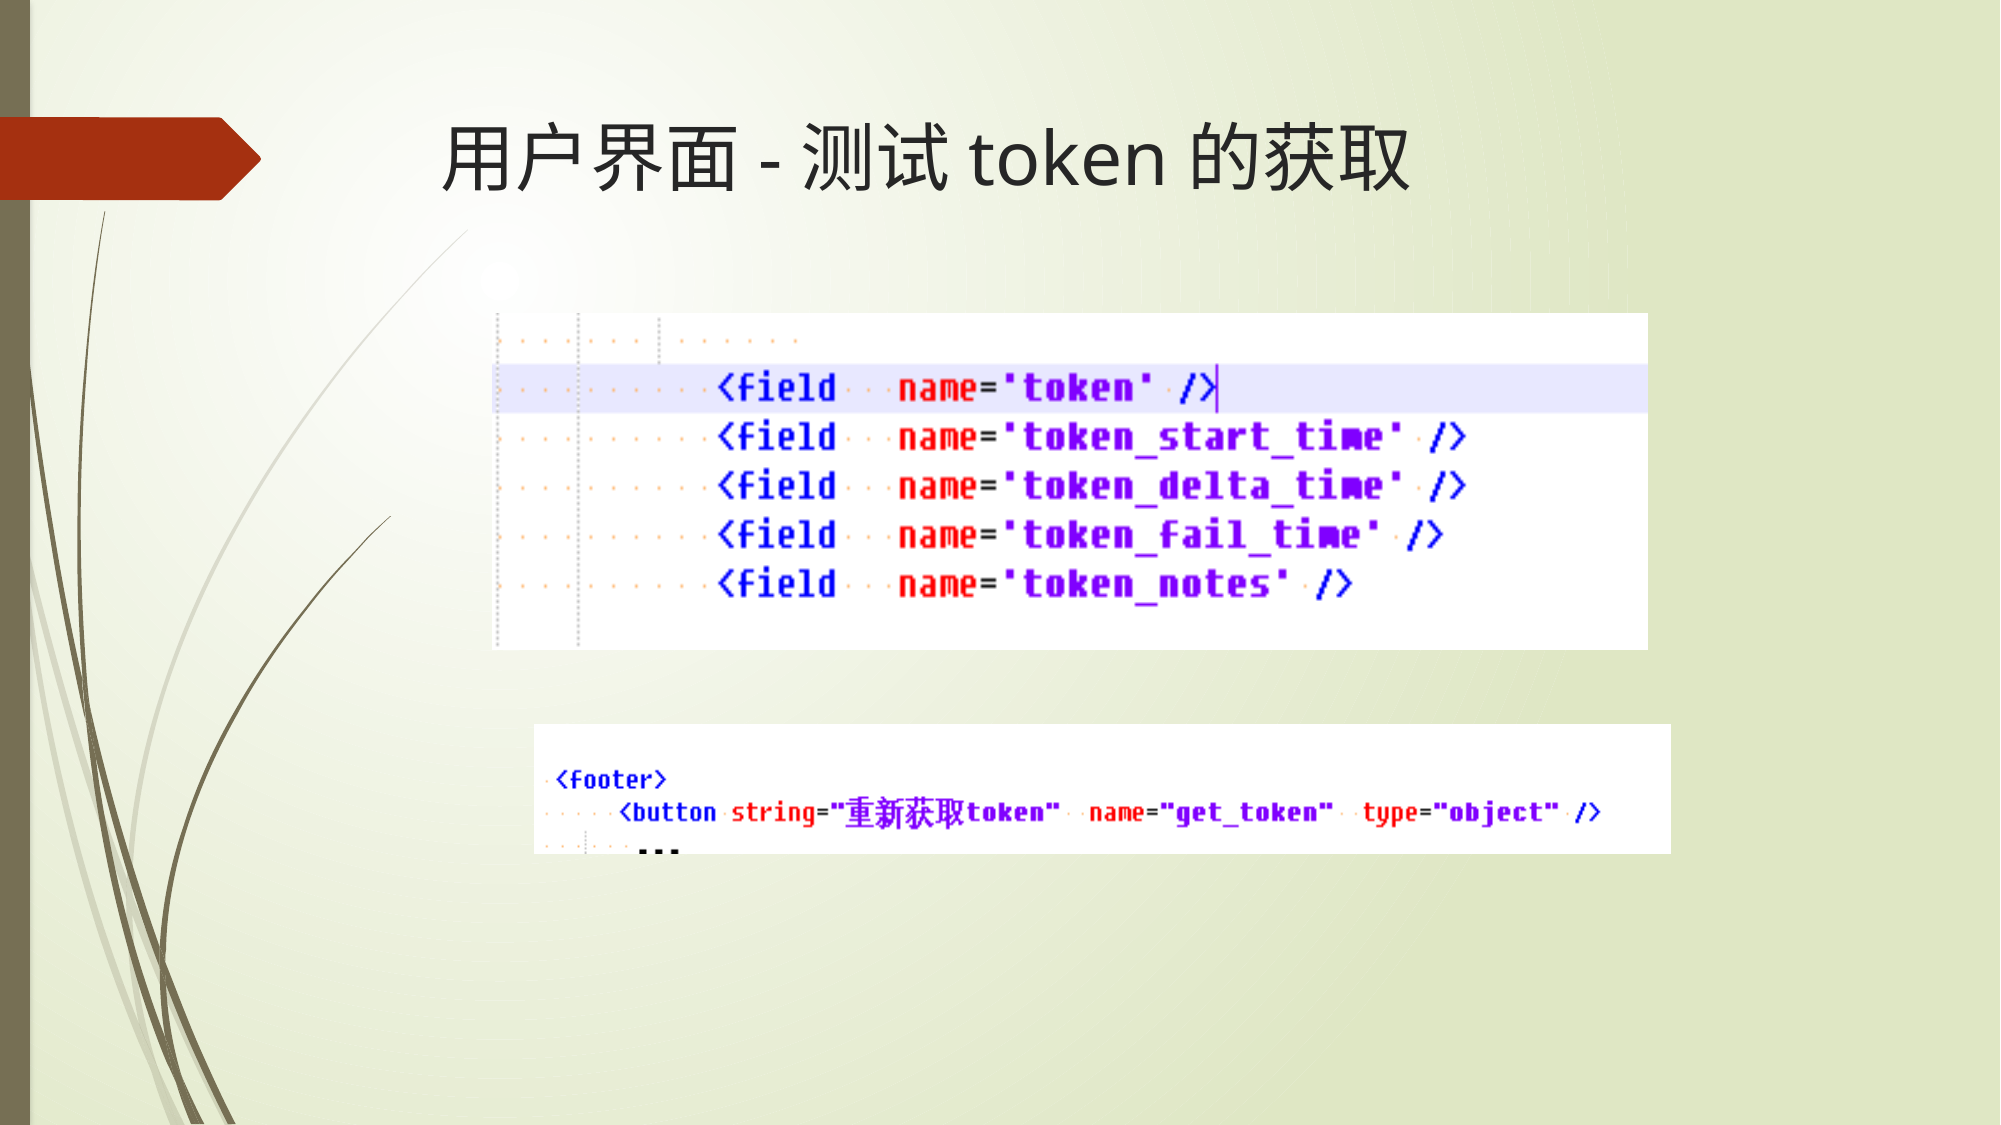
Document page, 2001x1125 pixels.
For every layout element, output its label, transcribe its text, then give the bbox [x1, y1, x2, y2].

picture [534, 724, 1671, 854]
title 用户界面-测试token的获取 [425, 102, 1888, 313]
picture [491, 312, 1648, 650]
